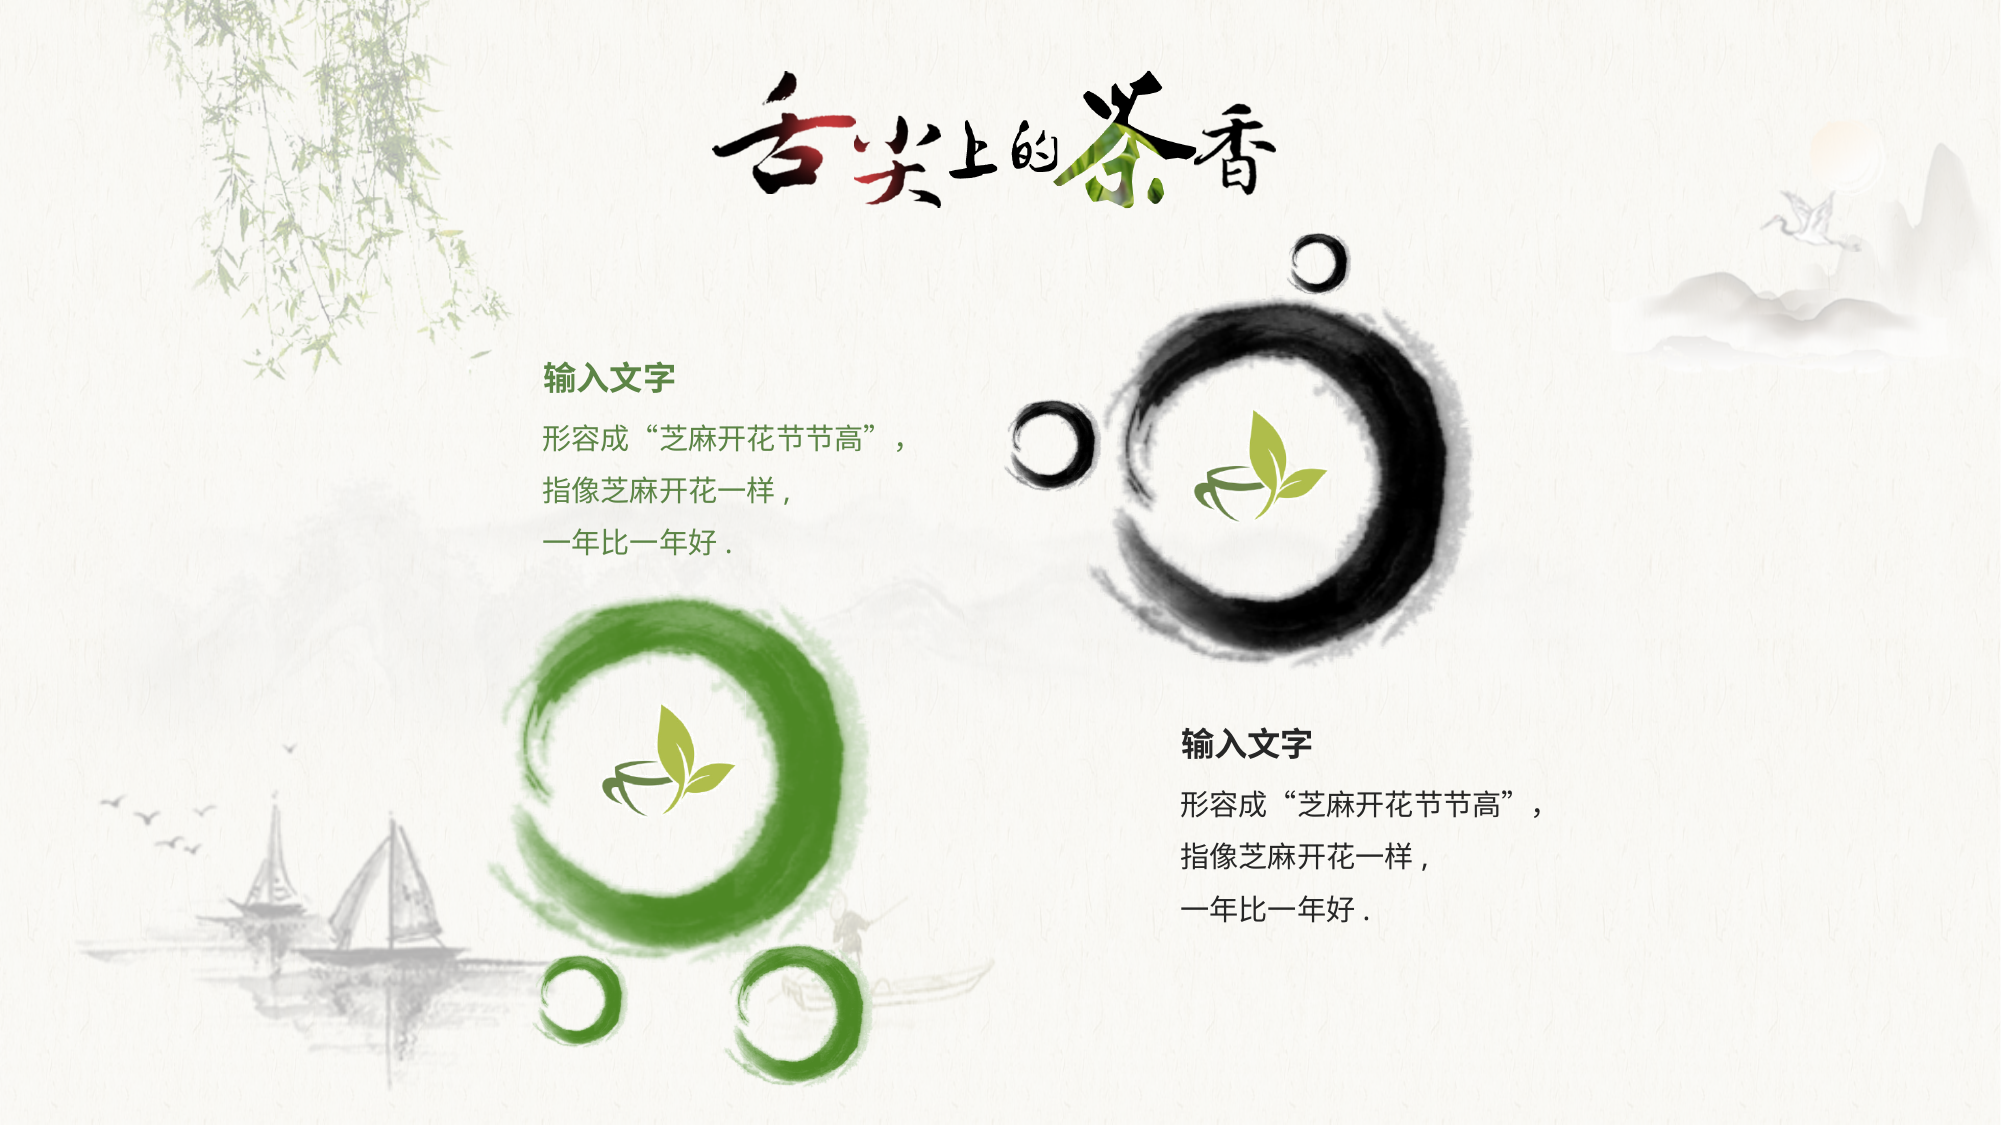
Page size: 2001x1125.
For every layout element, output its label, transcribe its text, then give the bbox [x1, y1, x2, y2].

text_box 形容成“芝麻开花节节高”， 指像芝麻开花一样, 一年比一年好. [1165, 761, 1603, 934]
picture [468, 586, 894, 1094]
text_box 输入文字 [528, 349, 692, 395]
picture [999, 231, 1497, 687]
picture [697, 11, 1303, 223]
text_box 输入文字 [1166, 715, 1330, 761]
text_box 形容成“芝麻开花节节高”， 指像芝麻开花一样, 一年比一年好. [527, 395, 965, 568]
